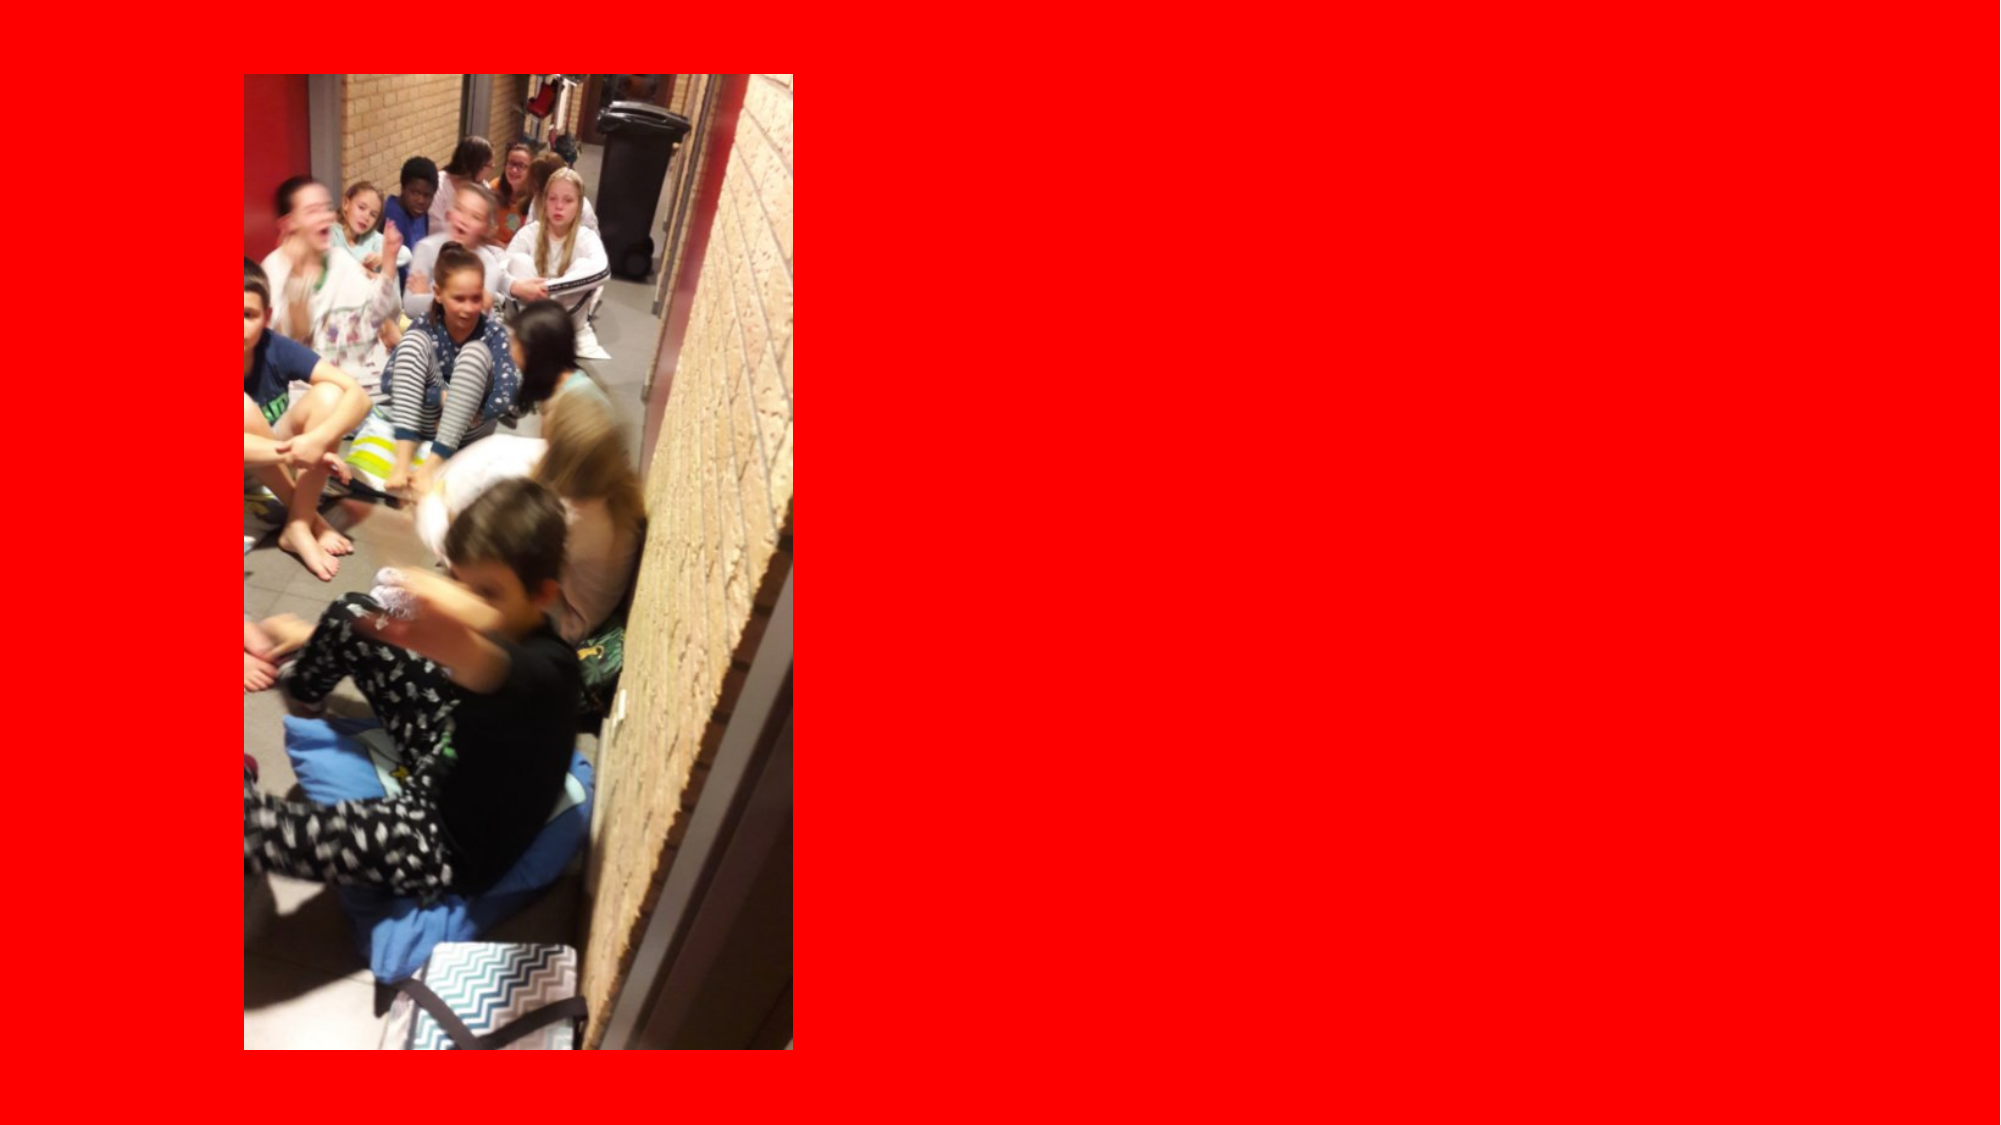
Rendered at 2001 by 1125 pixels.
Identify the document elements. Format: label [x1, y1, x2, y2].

picture [244, 74, 793, 1050]
